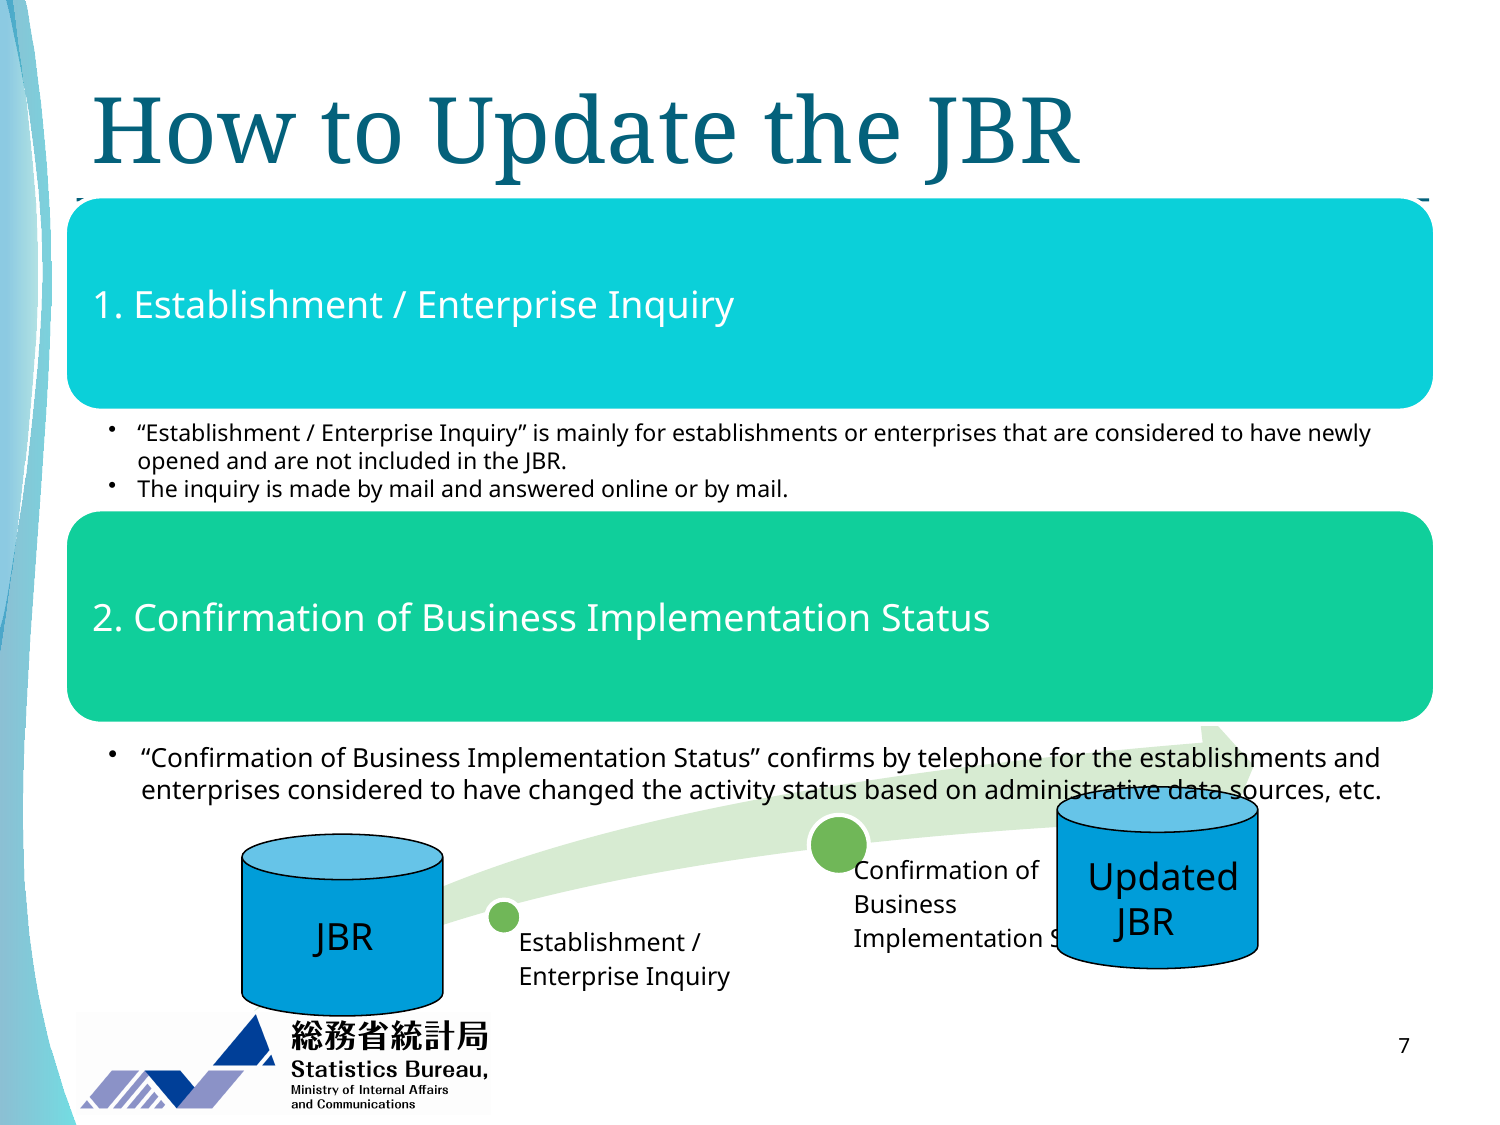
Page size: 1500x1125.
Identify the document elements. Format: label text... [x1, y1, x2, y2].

slide_number 7 [1074, 1024, 1426, 1101]
text_box [242, 849, 248, 1001]
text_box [64, 196, 1436, 823]
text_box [253, 831, 1255, 1012]
title How to Update the JBR [76, 2, 1427, 190]
picture [76, 1012, 491, 1115]
